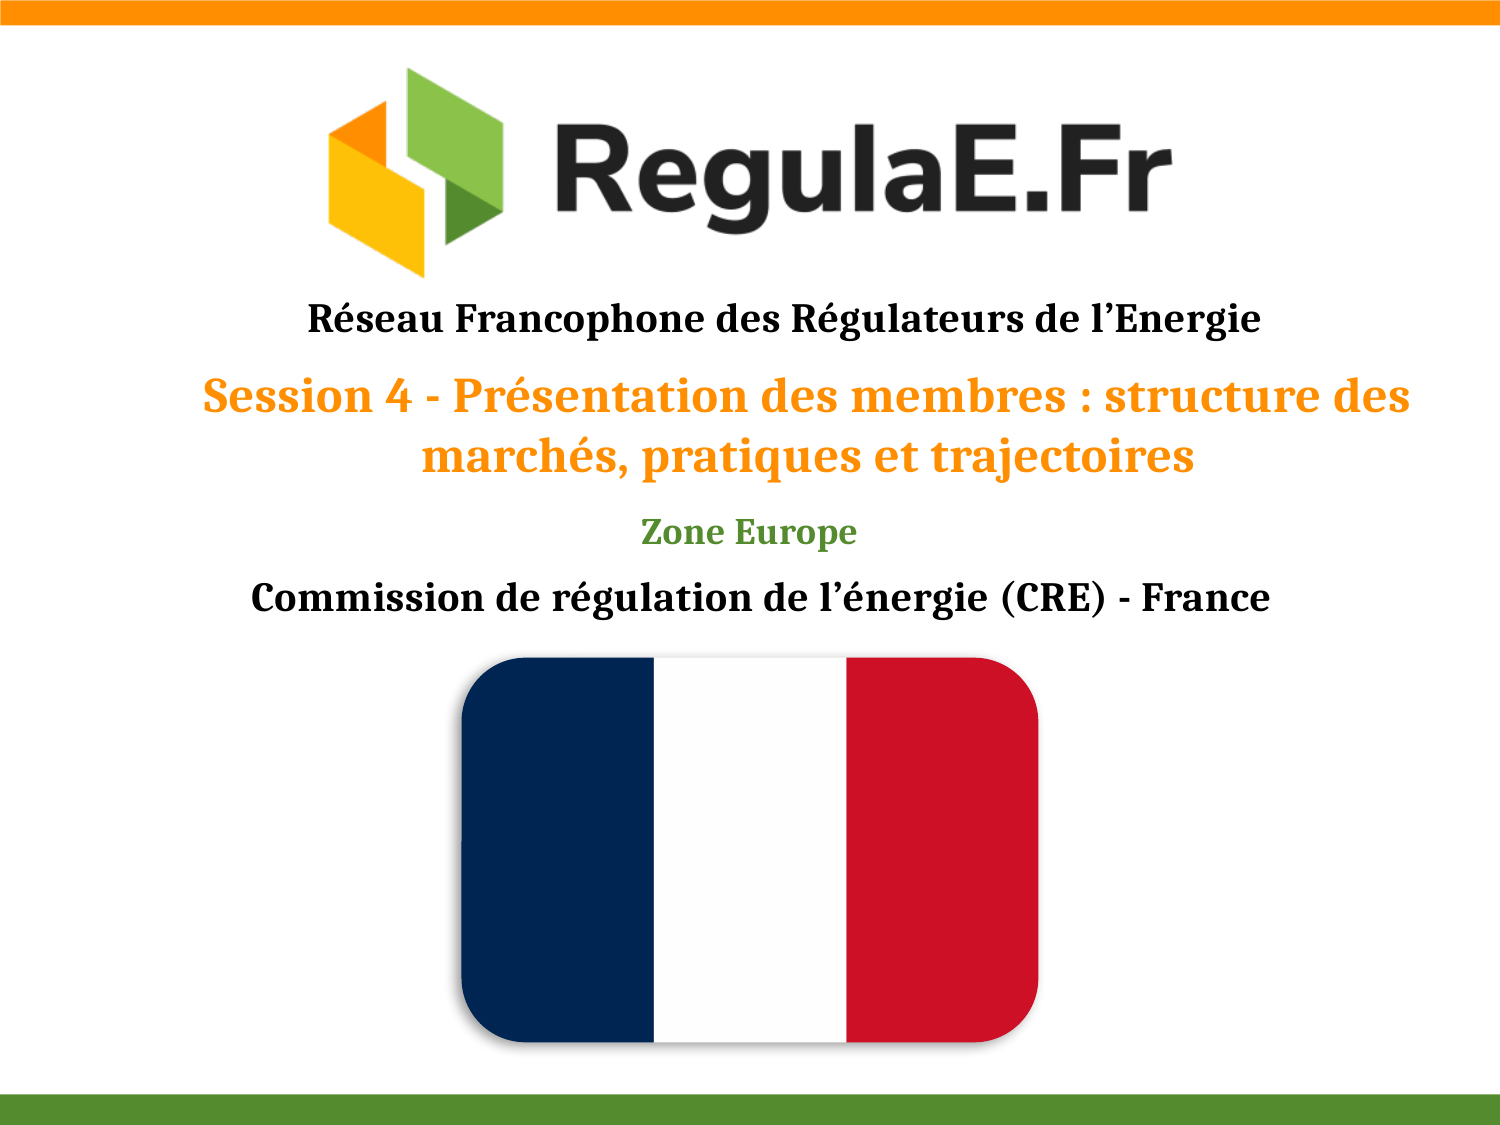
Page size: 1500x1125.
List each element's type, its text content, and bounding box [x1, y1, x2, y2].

text_box Réseau Francophone des Régulateurs de l’Energie [147, 231, 1423, 393]
text_box Zone Europe [159, 499, 1341, 559]
text_box [0, 1092, 1500, 1125]
picture [326, 67, 1173, 279]
text_box Session 4 - Présentation des membres : structure des marchés, pratiques et trajectoires [171, 355, 1447, 490]
picture [461, 657, 1039, 1043]
text_box Commission de régulation de l’énergie (CRE) - France [91, 562, 1433, 628]
text_box [0, 0, 1500, 27]
